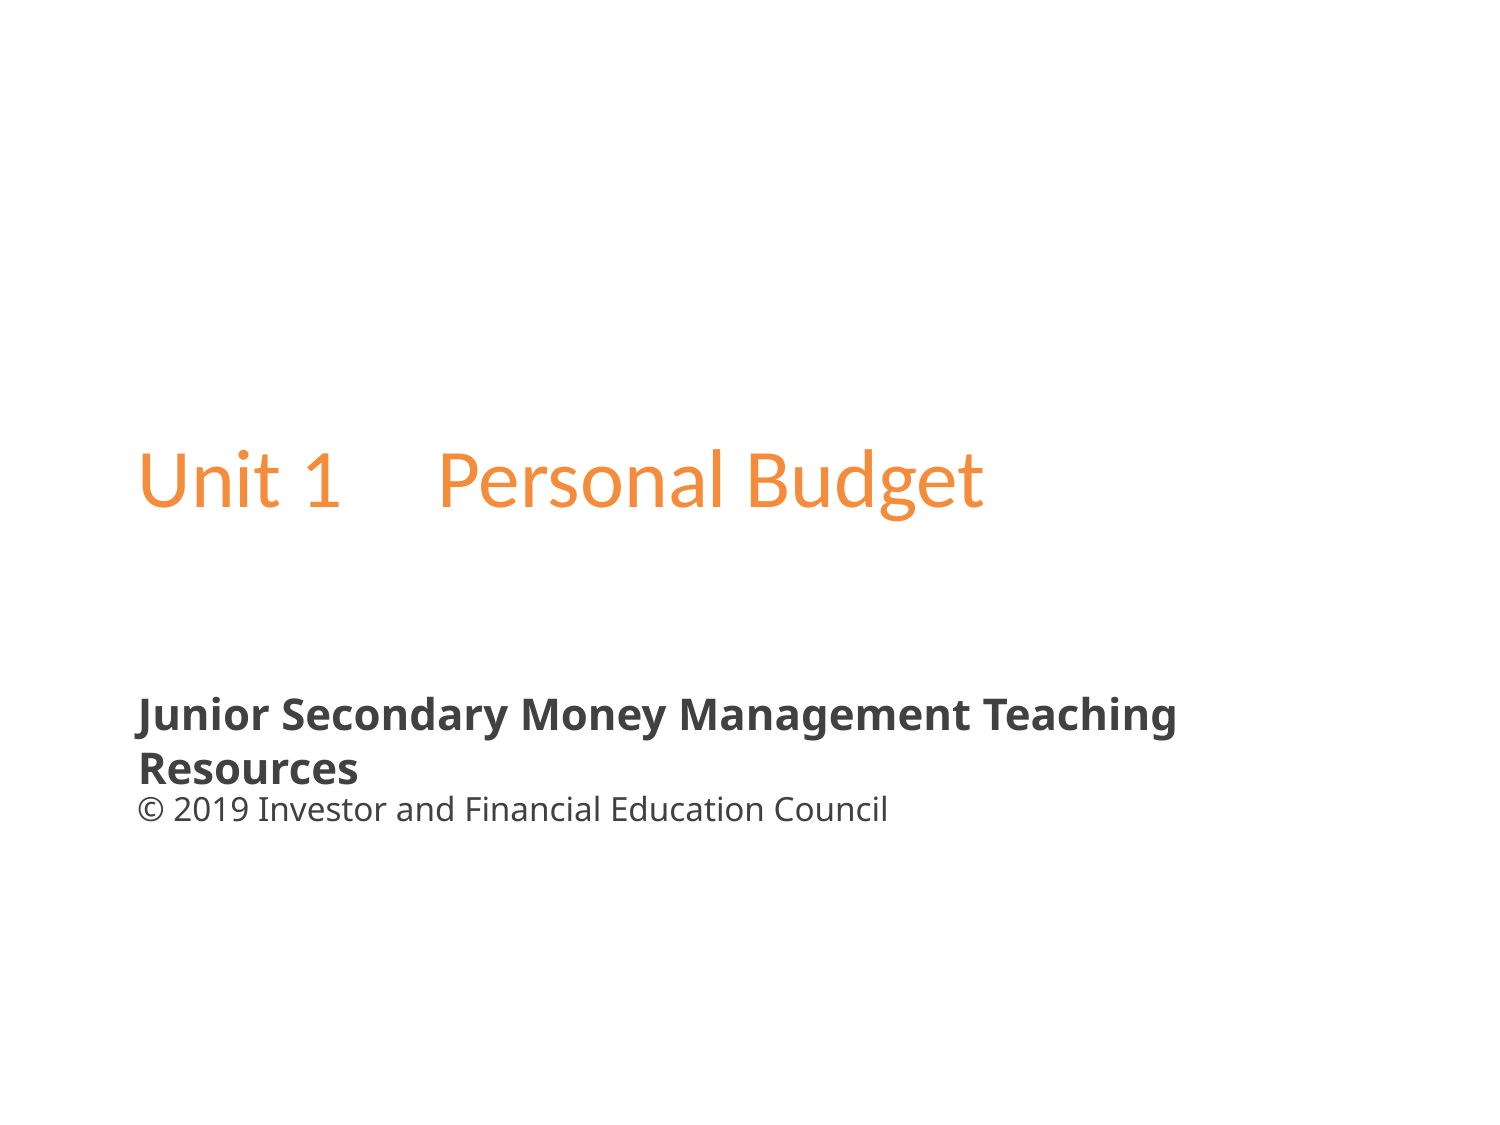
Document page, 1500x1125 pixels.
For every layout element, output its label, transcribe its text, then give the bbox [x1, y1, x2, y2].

list Junior Secondary Money Management Teaching Resources [137, 684, 1365, 763]
list © 2019 Investor and Financial Education Council [136, 772, 1364, 852]
list Unit 1 Personal Budget [137, 434, 1288, 684]
